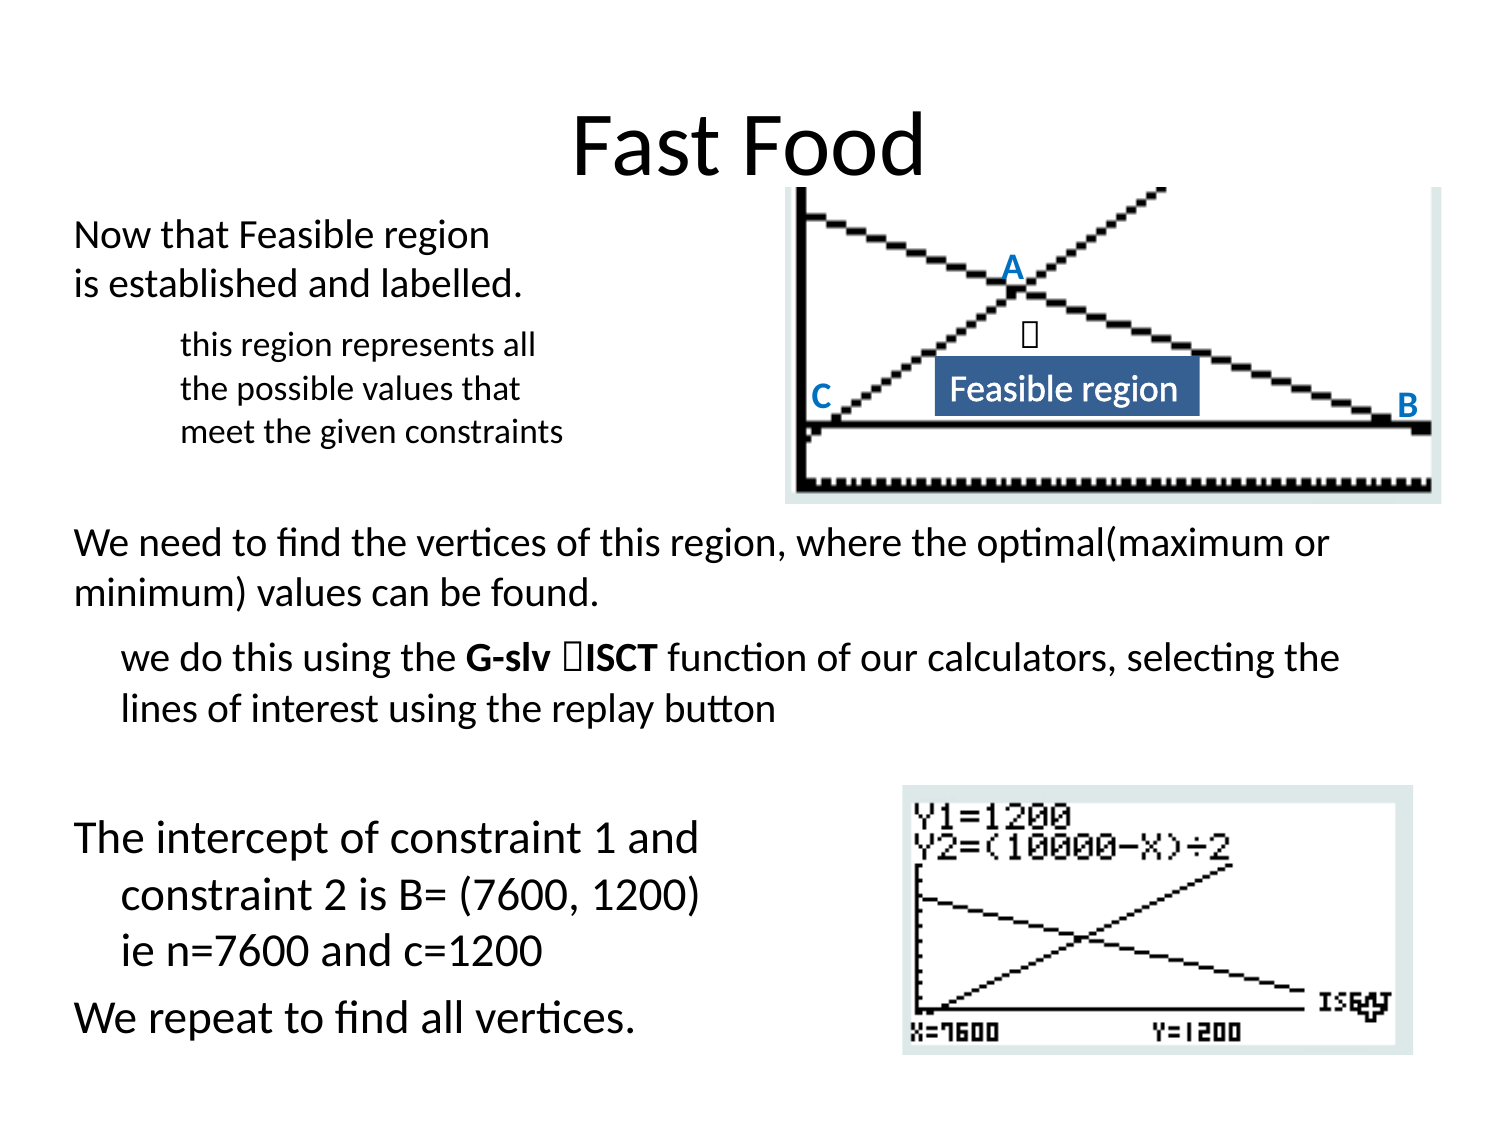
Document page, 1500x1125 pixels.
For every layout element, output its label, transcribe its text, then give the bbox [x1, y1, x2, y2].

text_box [784, 187, 1442, 505]
text_box B [1447, 372, 1454, 433]
title Fast Food [75, 45, 1425, 199]
list Now that Feasible region is established and labelled. this region represents all the possible values that meet the given constraints We need to find the vertices of this region, where the optimal(maximum or minimum) values can be found. we do this using the G-slv ISCT function of our calculators, selecting the lines of interest using the replay button The intercept of constraint 1 and constraint 2 is B= (7600, 1200) ie n=7600 and c=1200 We repeat to find all vertices. [58, 199, 1425, 1055]
picture [902, 784, 1414, 1055]
